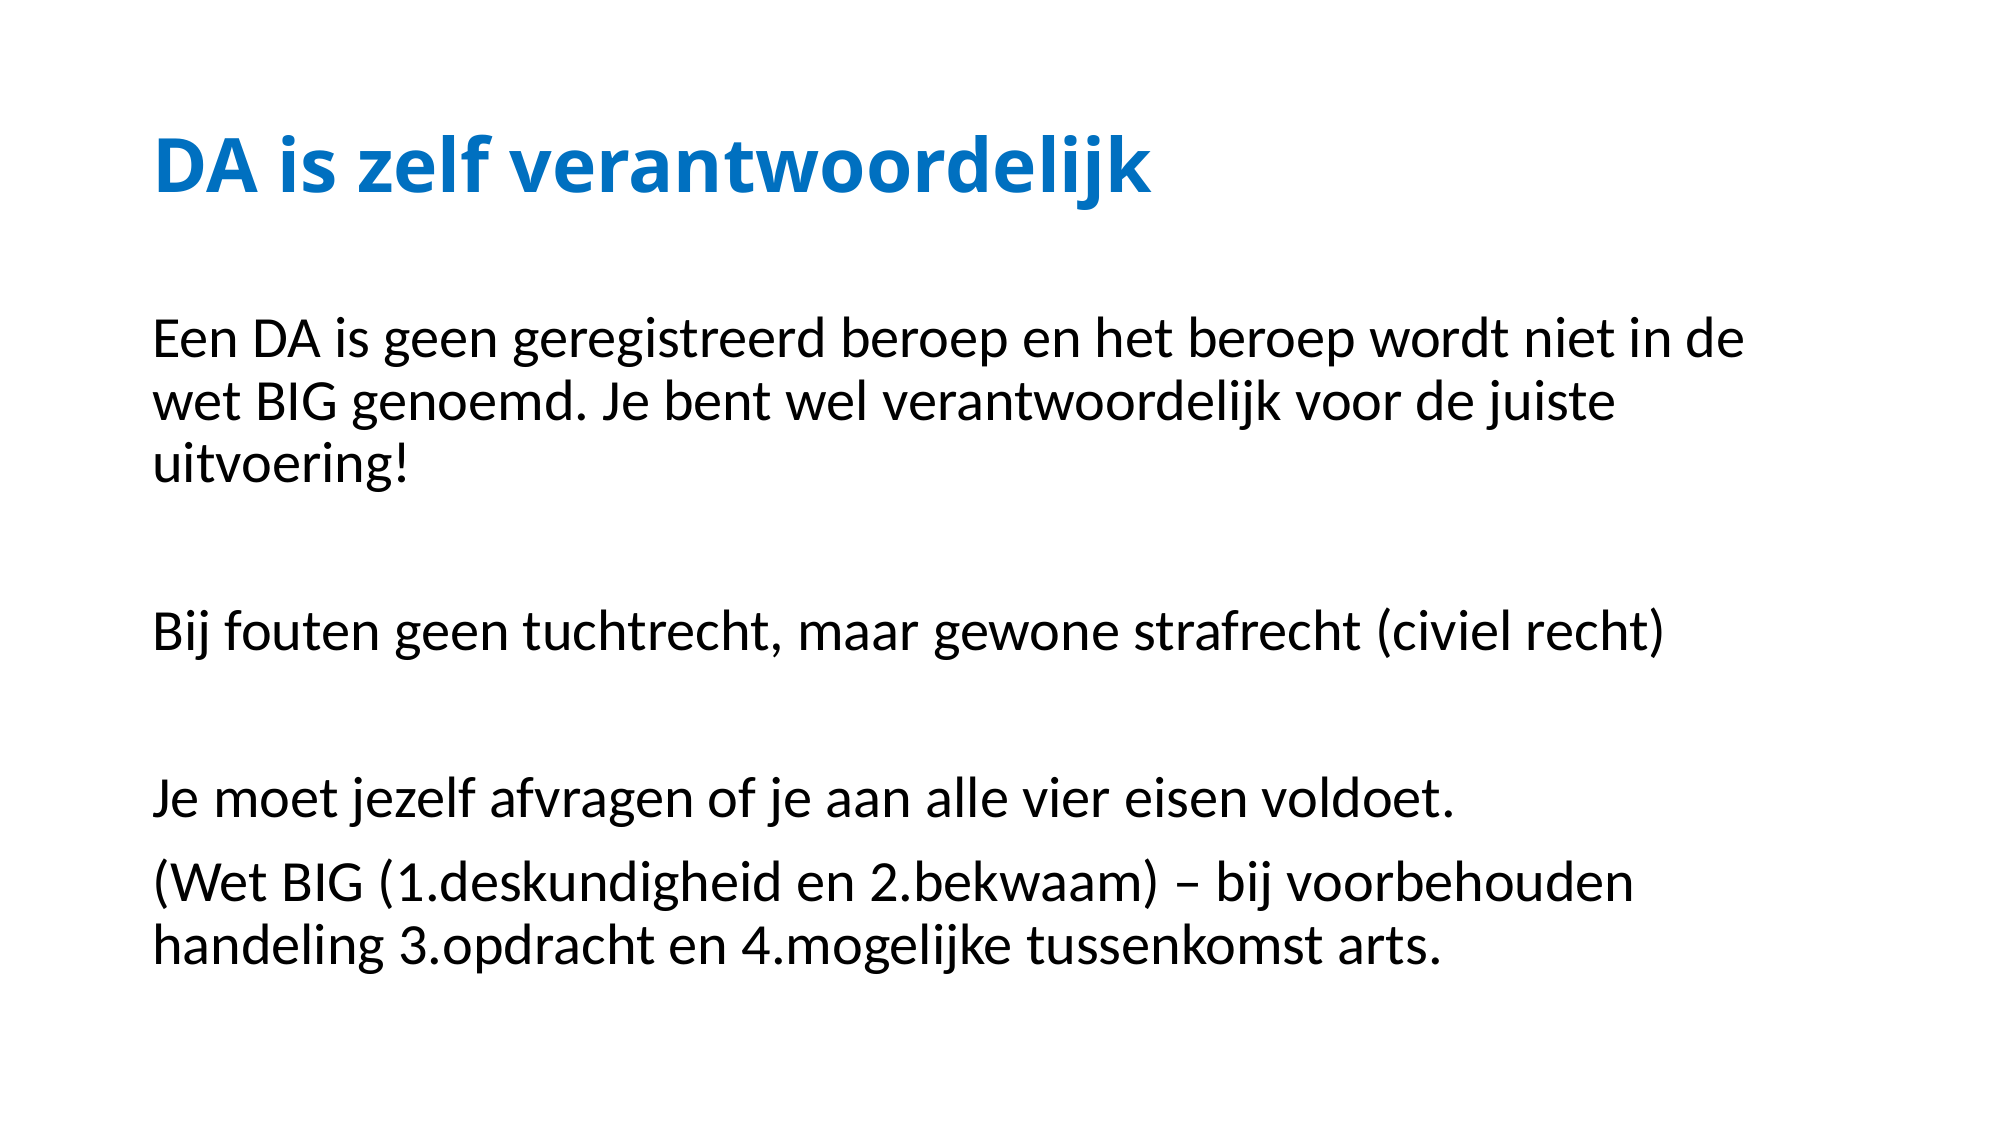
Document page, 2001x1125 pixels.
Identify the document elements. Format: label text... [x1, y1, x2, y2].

list Een DA is geen geregistreerd beroep en het beroep wordt niet in de wet BIG genoemd. Je bent wel verantwoordelijk voor de juiste uitvoering! Bij fouten geen tuchtrecht, maar gewone strafrecht (civiel recht) Je moet jezelf afvragen of je aan alle vier eisen voldoet. (Wet BIG (1.deskundigheid en 2.bekwaam) – bij voorbehouden handeling 3.opdracht en 4.mogelijke tussenkomst arts. [137, 299, 1863, 1014]
title DA is zelf verantwoordelijk [137, 59, 1863, 278]
